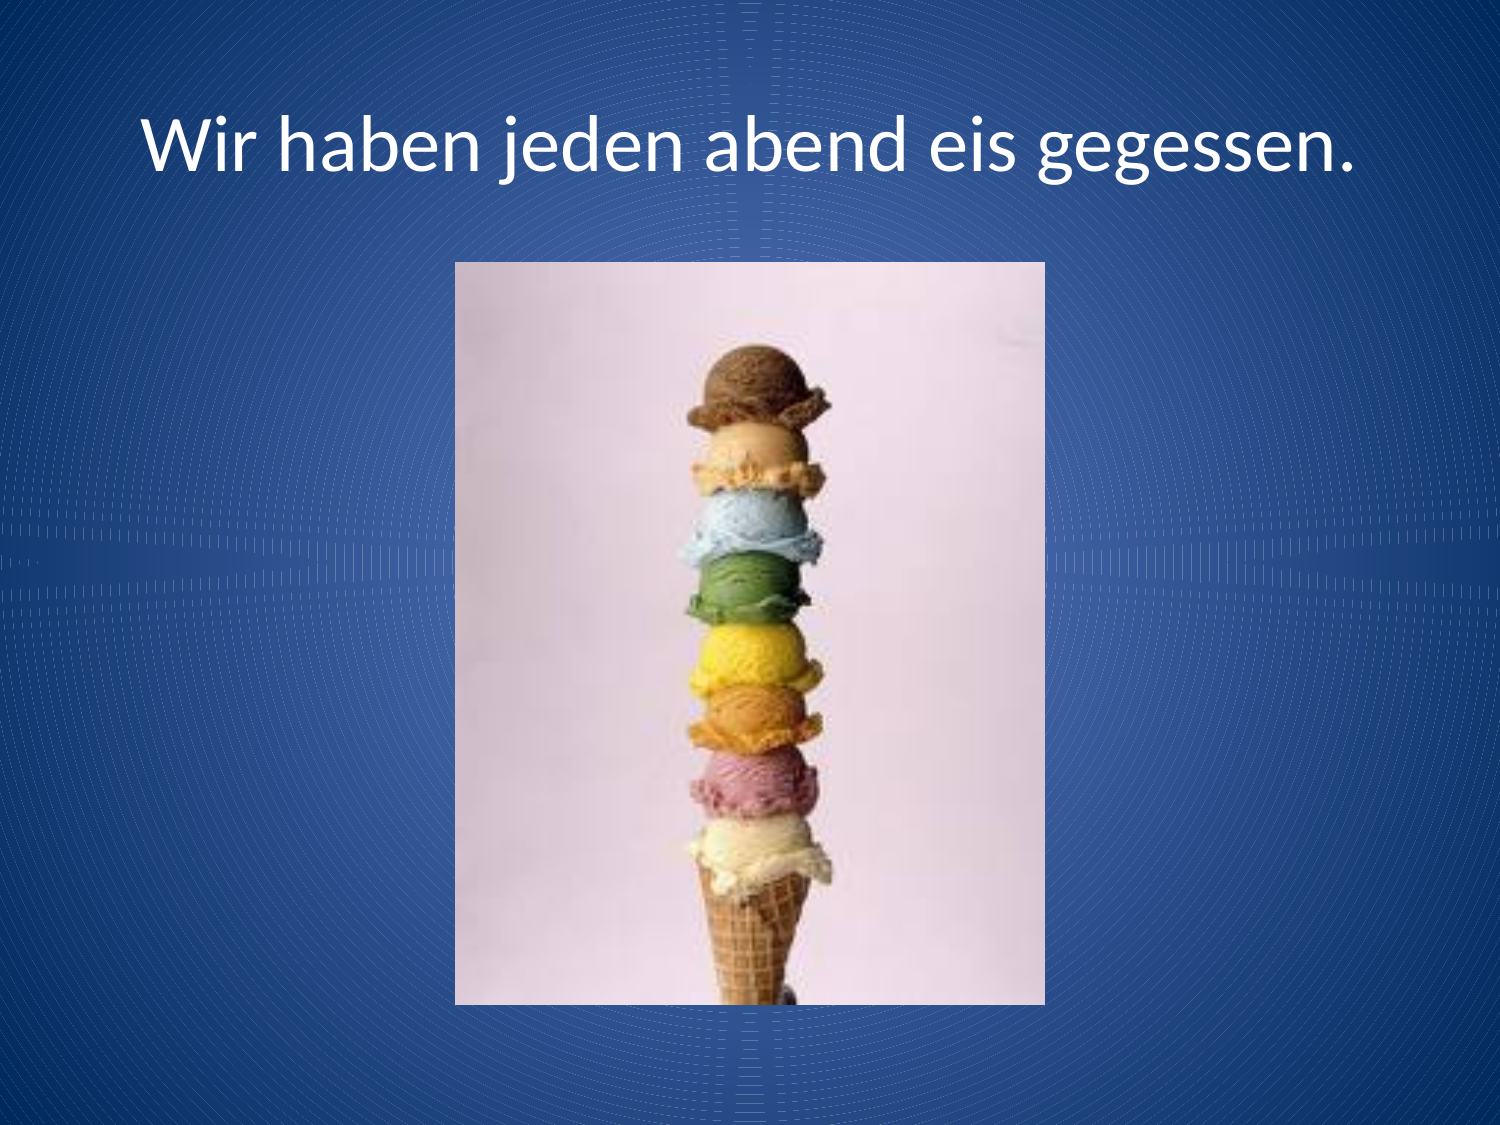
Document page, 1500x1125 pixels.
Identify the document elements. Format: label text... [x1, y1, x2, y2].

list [74, 262, 1426, 1006]
title Wir haben jeden abend eis gegessen. [75, 45, 1425, 233]
